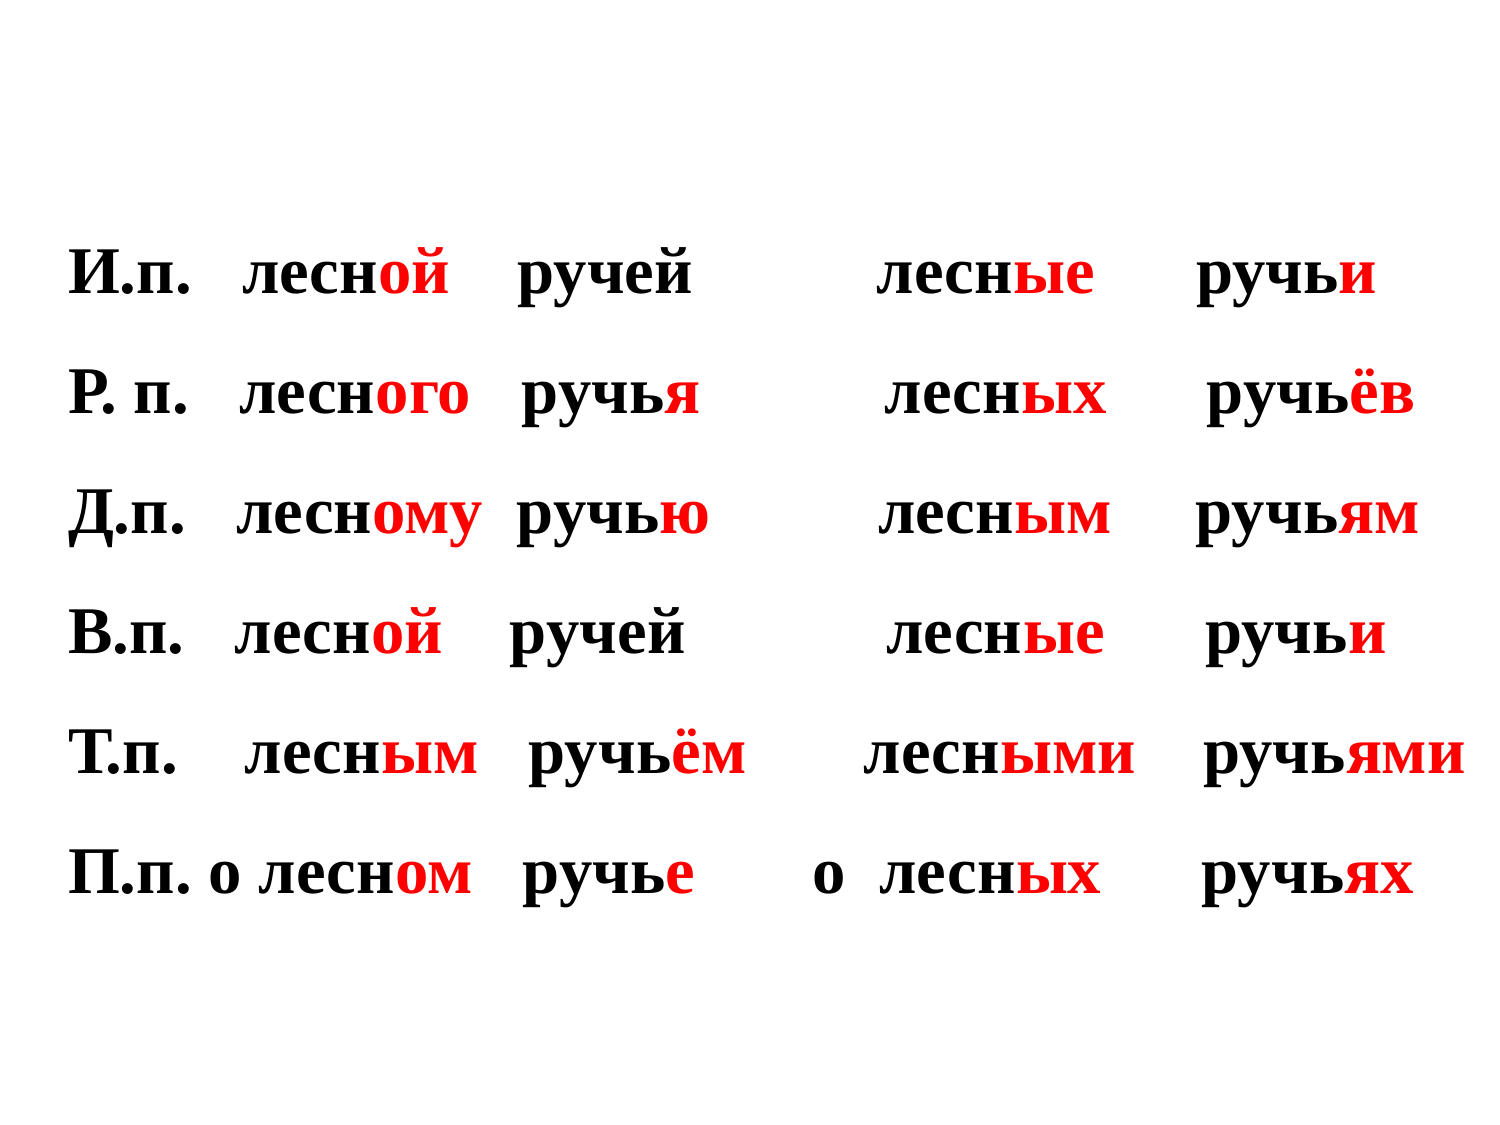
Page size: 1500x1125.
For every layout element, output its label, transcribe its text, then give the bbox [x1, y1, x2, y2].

text_box И.п. лесной ручей лесные ручьи Р. п. лесного ручья лесных ручьёв Д.п. лесному ручью лесным ручьям В.п. лесной ручей лесные ручьи Т.п. лесным ручьём лесными ручьями П.п. о лесном ручье о лесных ручьях [53, 219, 1500, 915]
